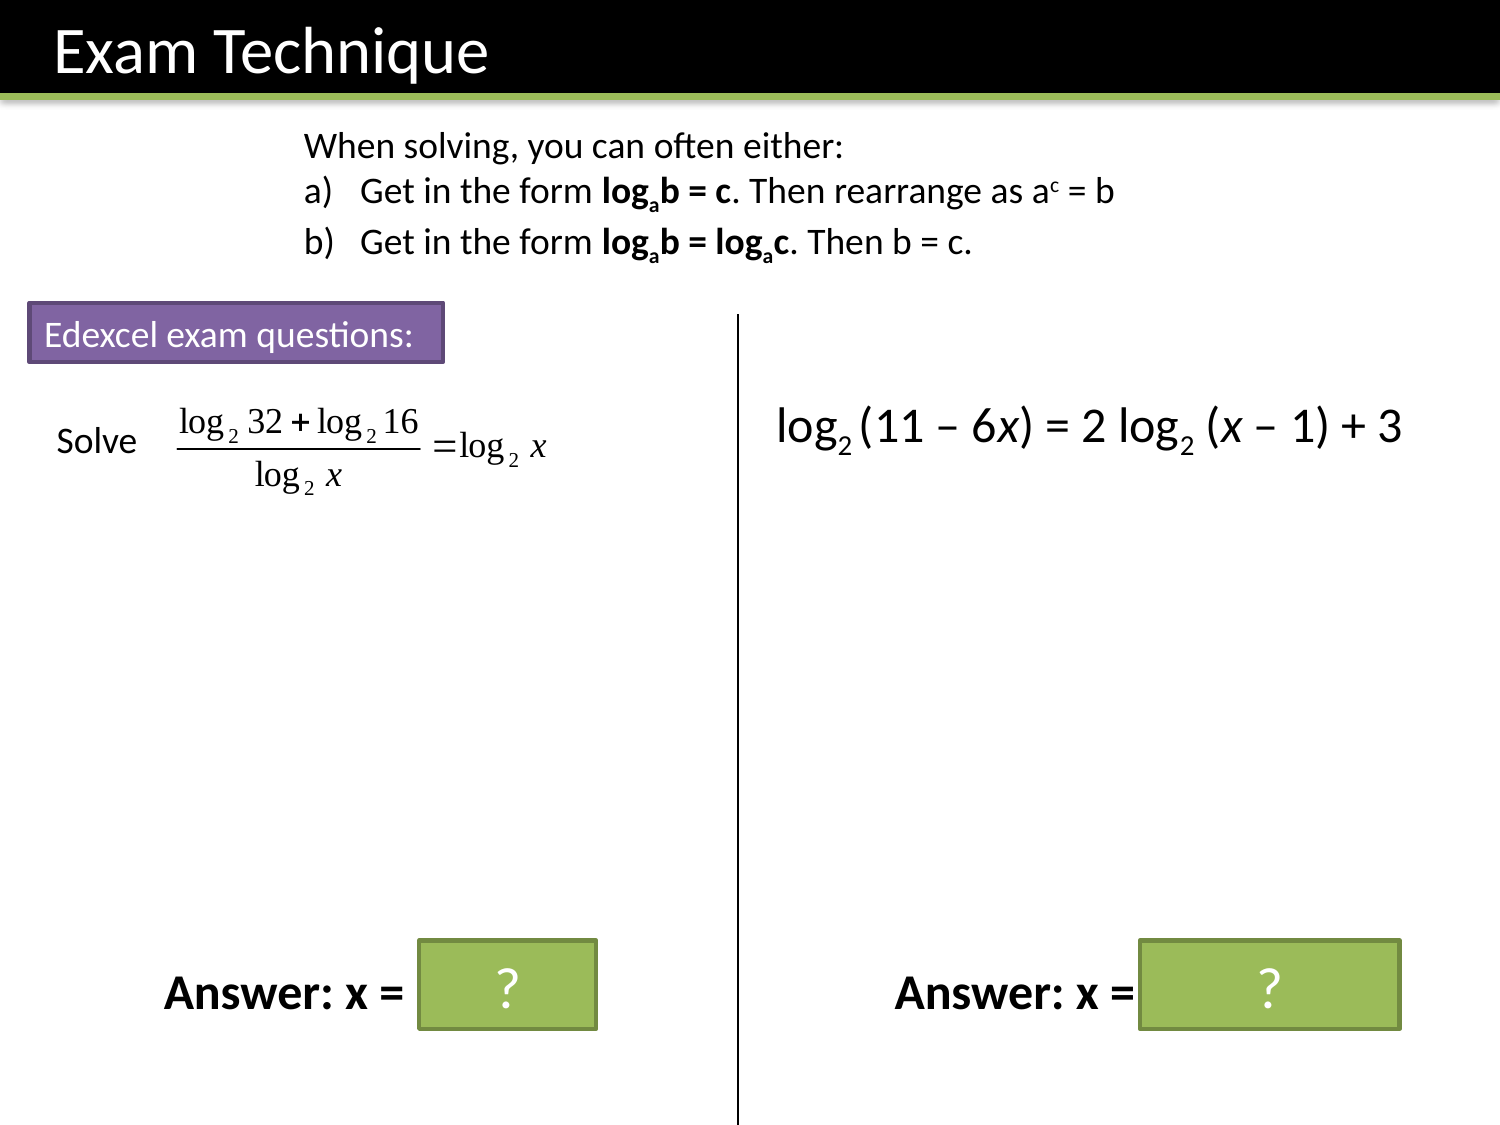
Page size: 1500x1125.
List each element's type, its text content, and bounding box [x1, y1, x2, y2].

text_box Edexcel exam questions: [27, 301, 445, 364]
text_box Answer: x = 8 or 1/8 [147, 952, 417, 1027]
text_box Solve [41, 408, 153, 469]
text_box ? [1138, 938, 1402, 1031]
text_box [170, 396, 553, 504]
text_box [0, 0, 1500, 99]
text_box ? [417, 938, 598, 1031]
text_box When solving, you can often either: Get in the form logab = c. Then rearrange as ac = b Get in the form logab = logac. Then b = c. [289, 113, 1223, 276]
text_box Answer: x = -1/4 or 3/2 [868, 952, 1138, 1027]
text_box log2 (11 – 6x) = 2 log2 (x – 1) + 3 [761, 385, 1500, 469]
